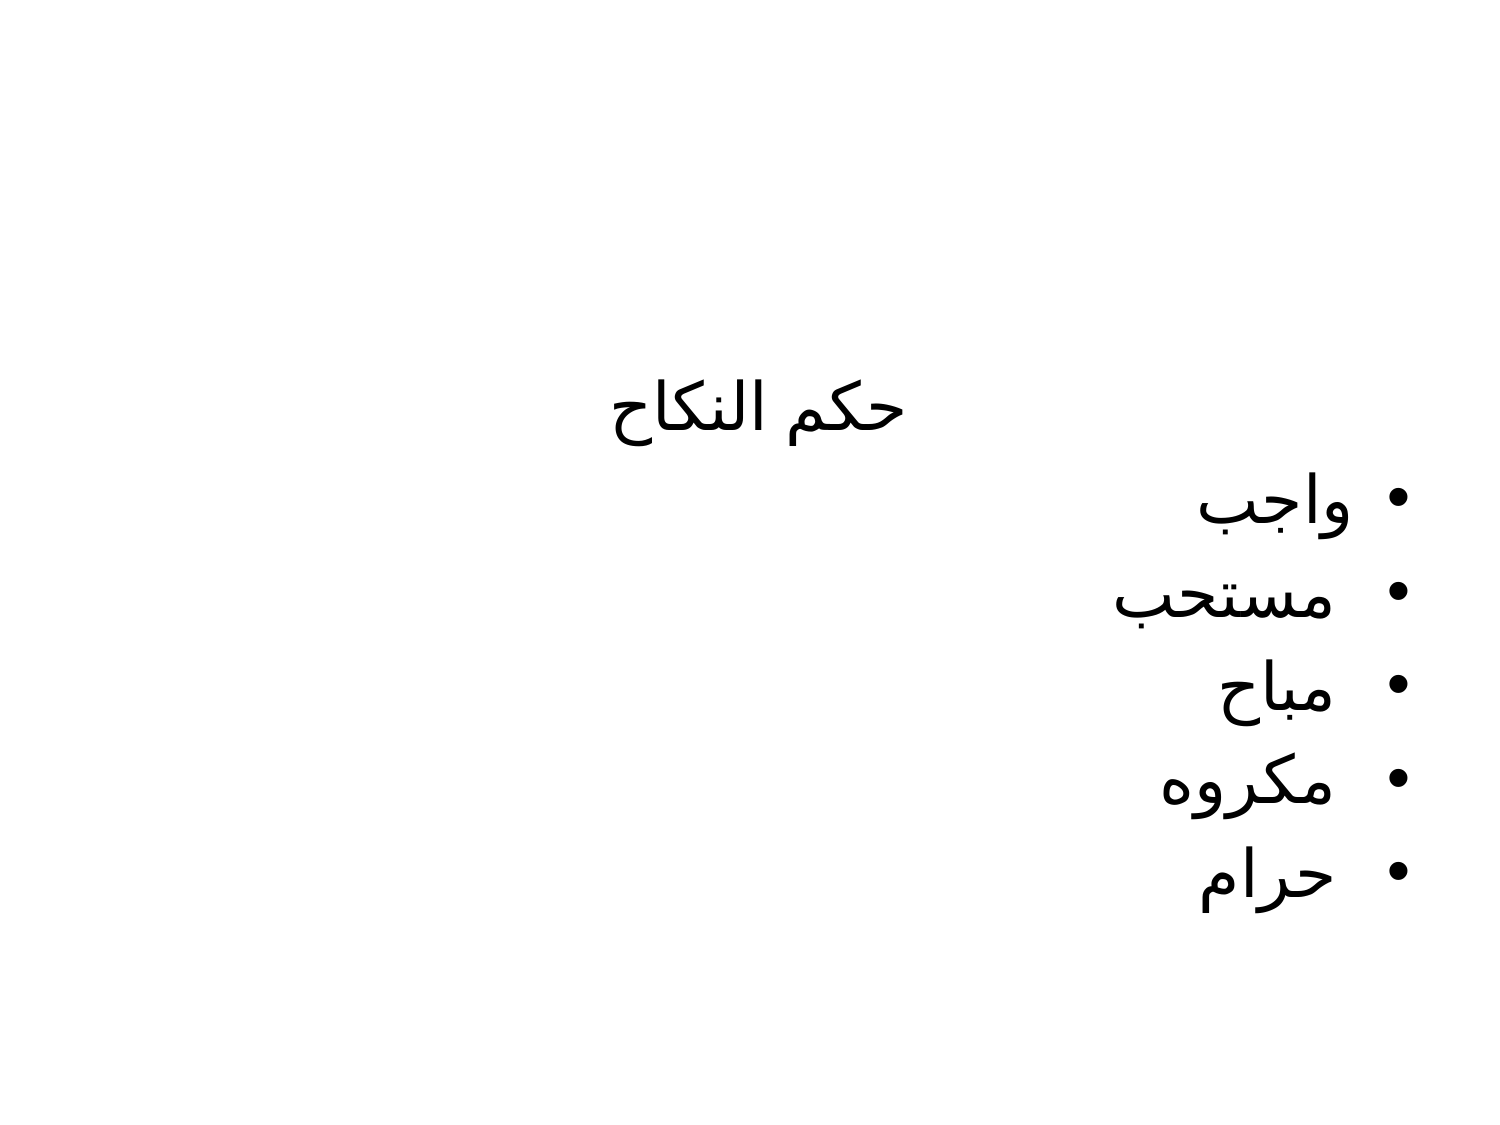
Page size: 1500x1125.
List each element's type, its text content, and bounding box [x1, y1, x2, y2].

list حكم النكاح واجب مستحب مباح مكروه حرام [75, 262, 1425, 1005]
